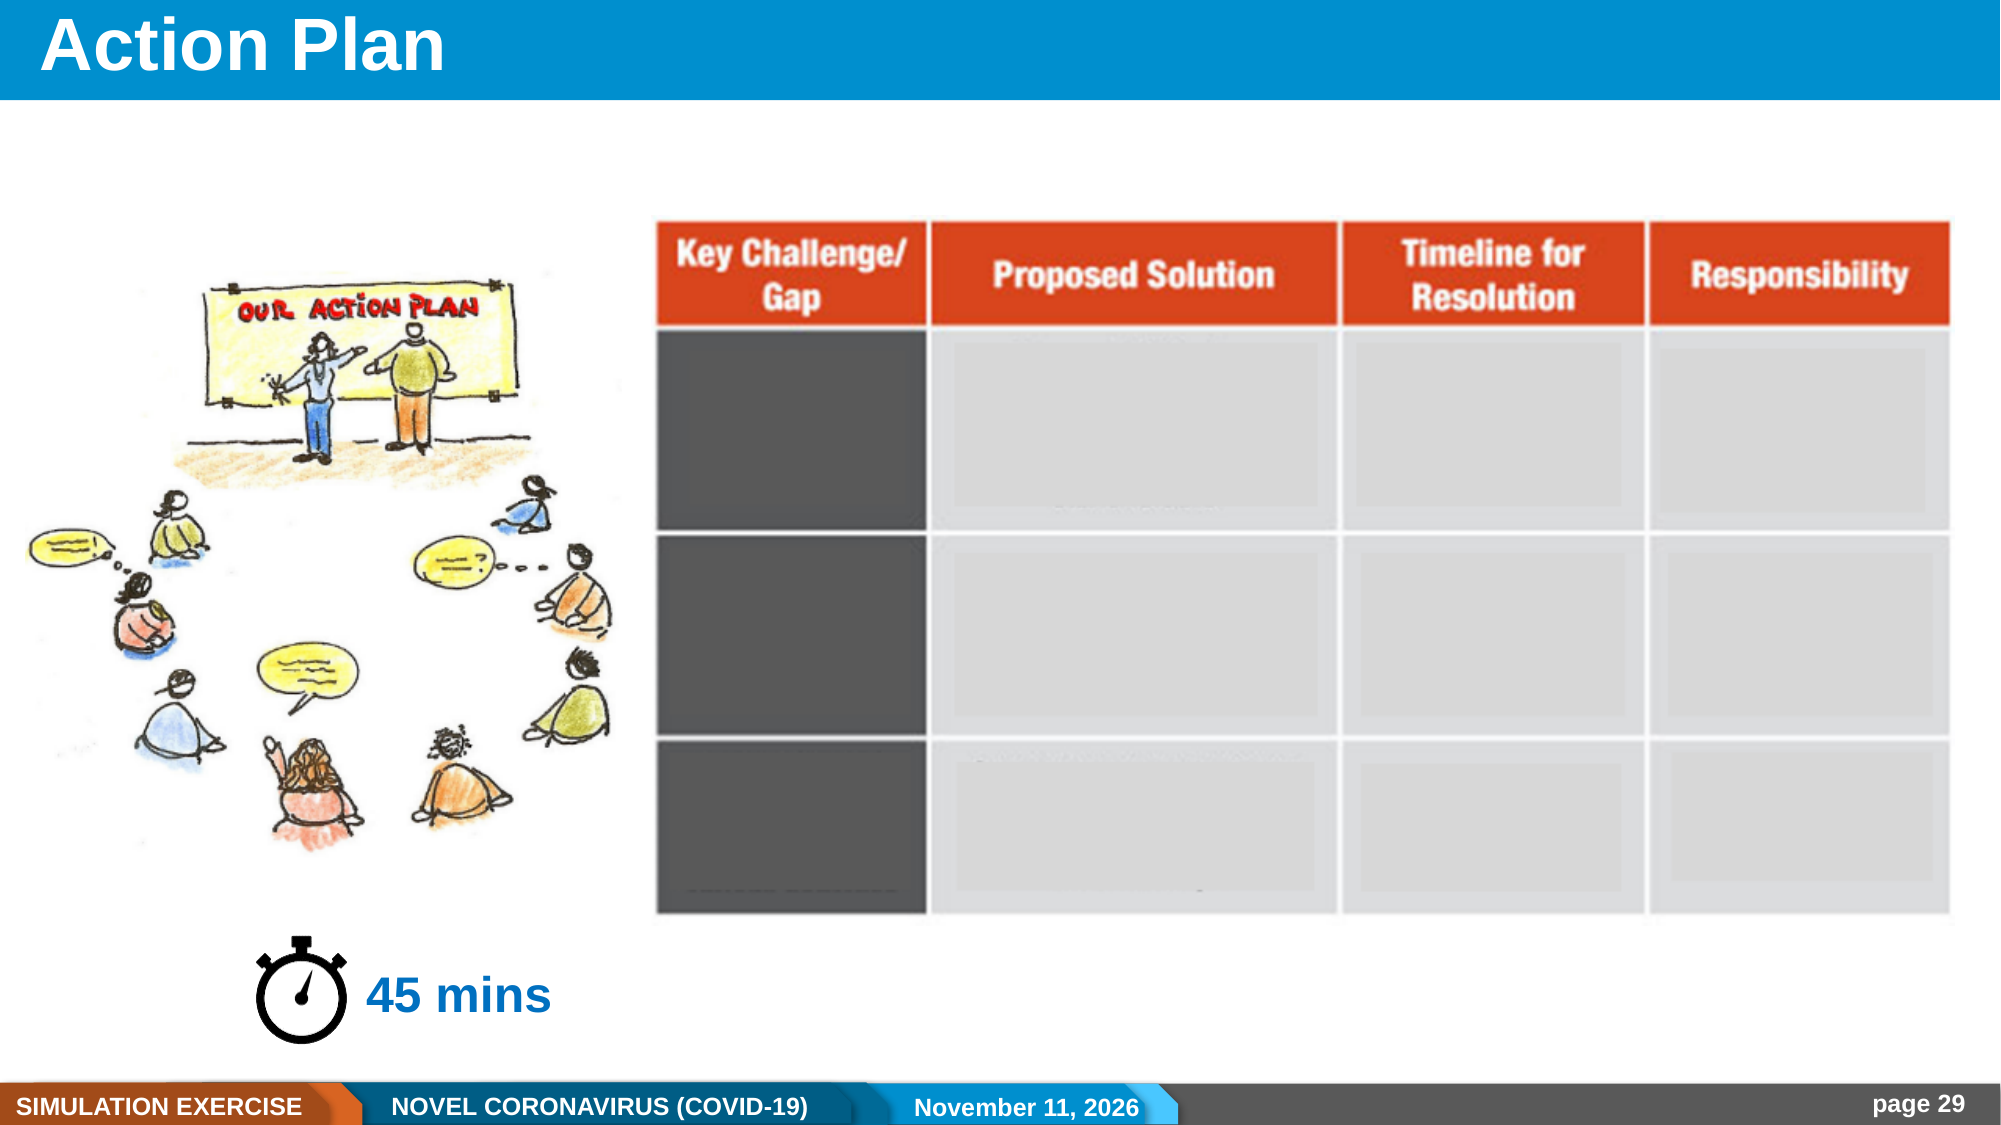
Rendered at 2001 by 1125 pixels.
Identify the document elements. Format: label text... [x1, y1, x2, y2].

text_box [237, 925, 569, 1049]
picture [651, 215, 1955, 926]
picture [24, 260, 622, 864]
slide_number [899, 1076, 1518, 1125]
title Action Plan [25, 0, 1750, 94]
